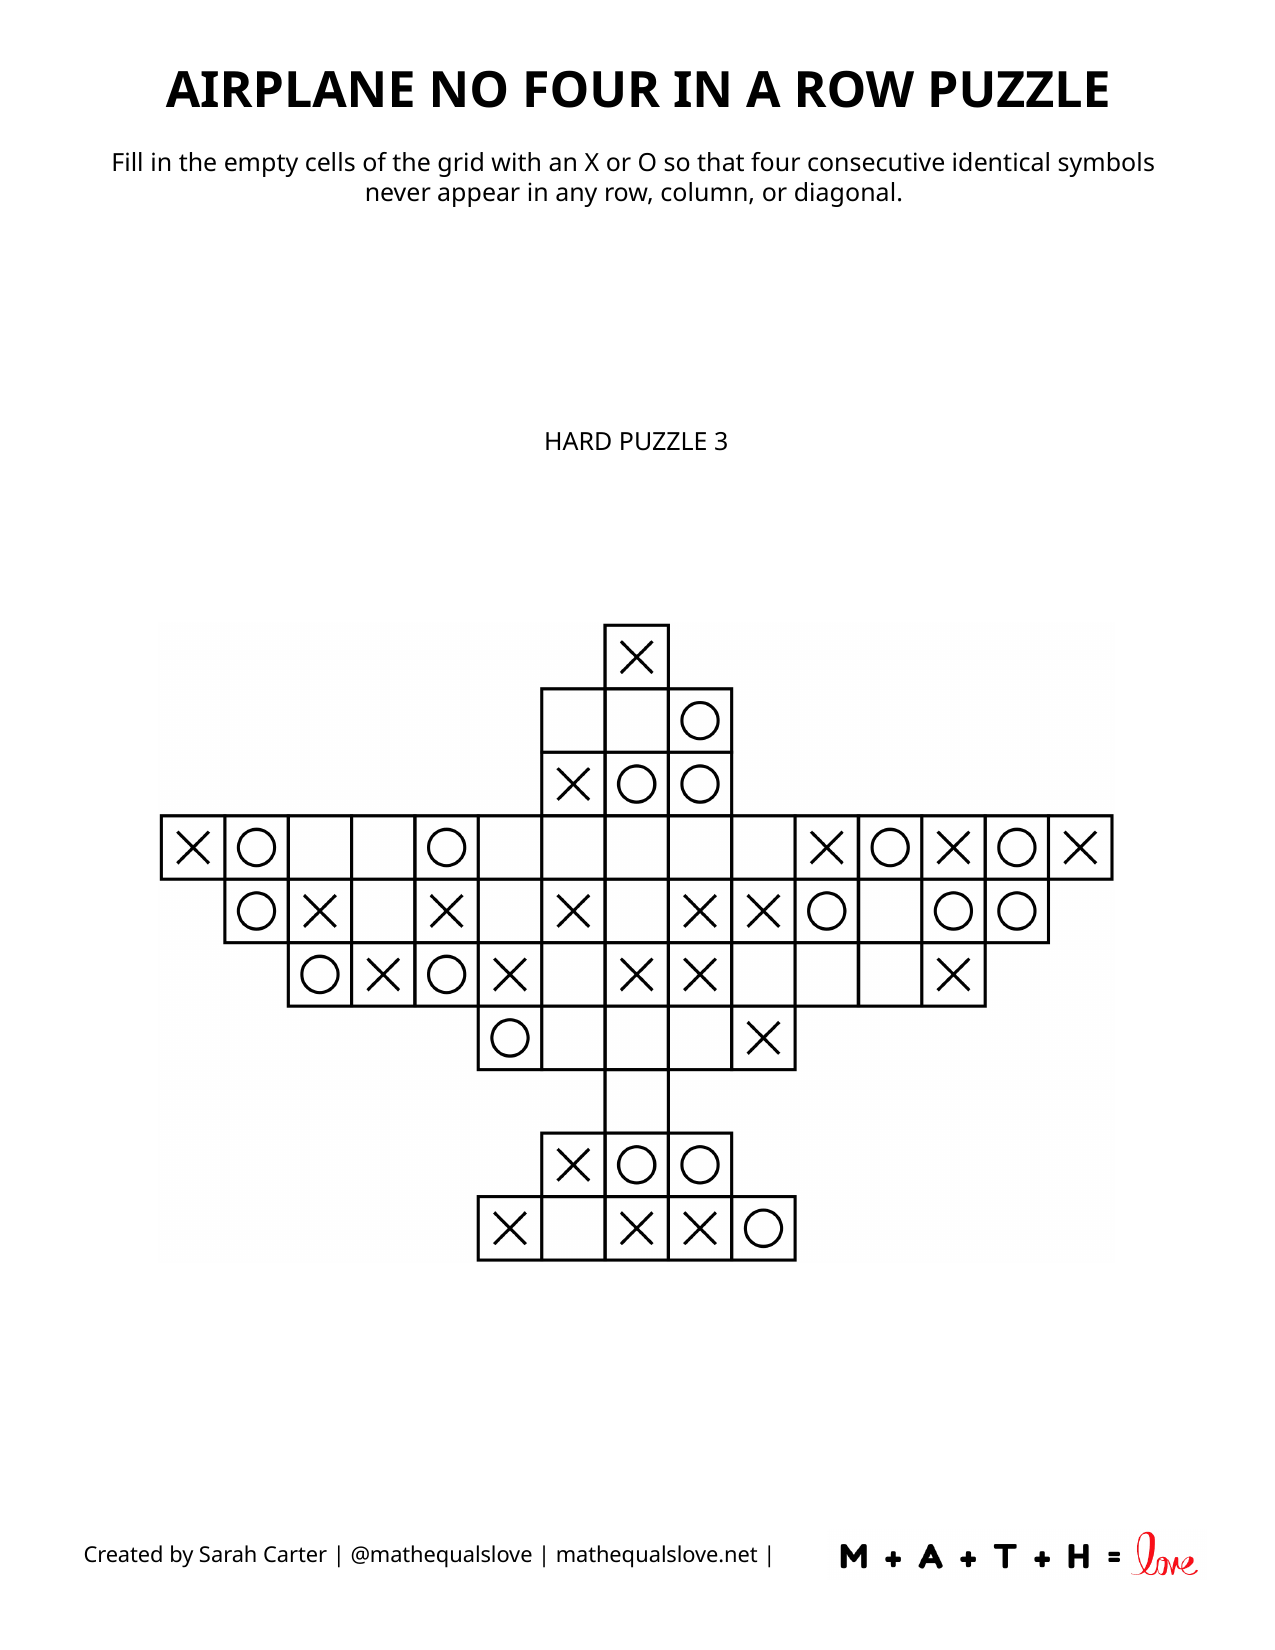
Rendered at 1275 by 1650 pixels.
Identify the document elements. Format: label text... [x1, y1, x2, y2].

text_box HARD PUZZLE 3 [158, 424, 1115, 476]
text_box Fill in the empty cells of the grid with an X or O so that four consecutive identical symbols never appear in any row, column, or diagonal. [0, 139, 1275, 215]
text_box AIRPLANE NO FOUR IN A ROW PUZZLE [66, 49, 1211, 125]
picture [157, 622, 1116, 1263]
text_box Created by Sarah Carter | @mathequalslove | mathequalslove.net | [68, 1533, 826, 1575]
picture [826, 1528, 1207, 1580]
